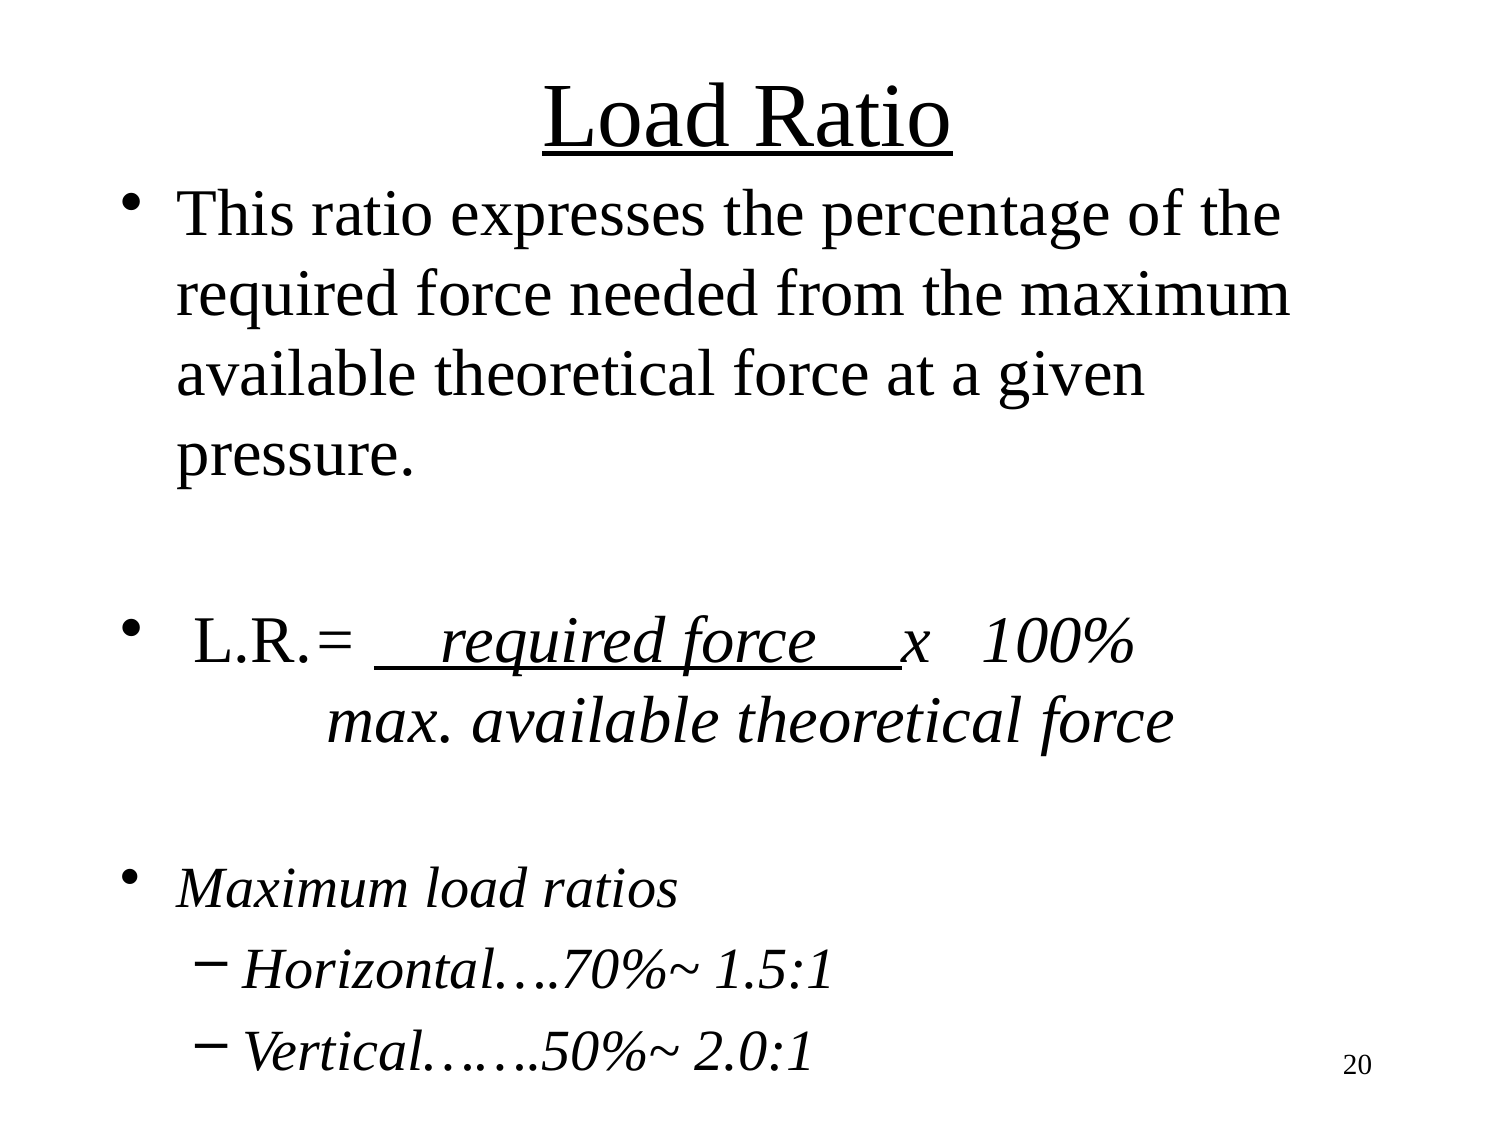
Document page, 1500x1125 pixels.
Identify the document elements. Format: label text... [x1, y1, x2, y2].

list This ratio expresses the percentage of the required force needed from the maximum available theoretical force at a given pressure. L.R.= required force x 100% max. available theoretical force Maximum load ratios Horizontal….70%~ 1.5:1 Vertical…….50%~ 2.0:1 [104, 161, 1381, 837]
slide_number 20 [1074, 1024, 1388, 1101]
title Load Ratio [109, 52, 1386, 168]
